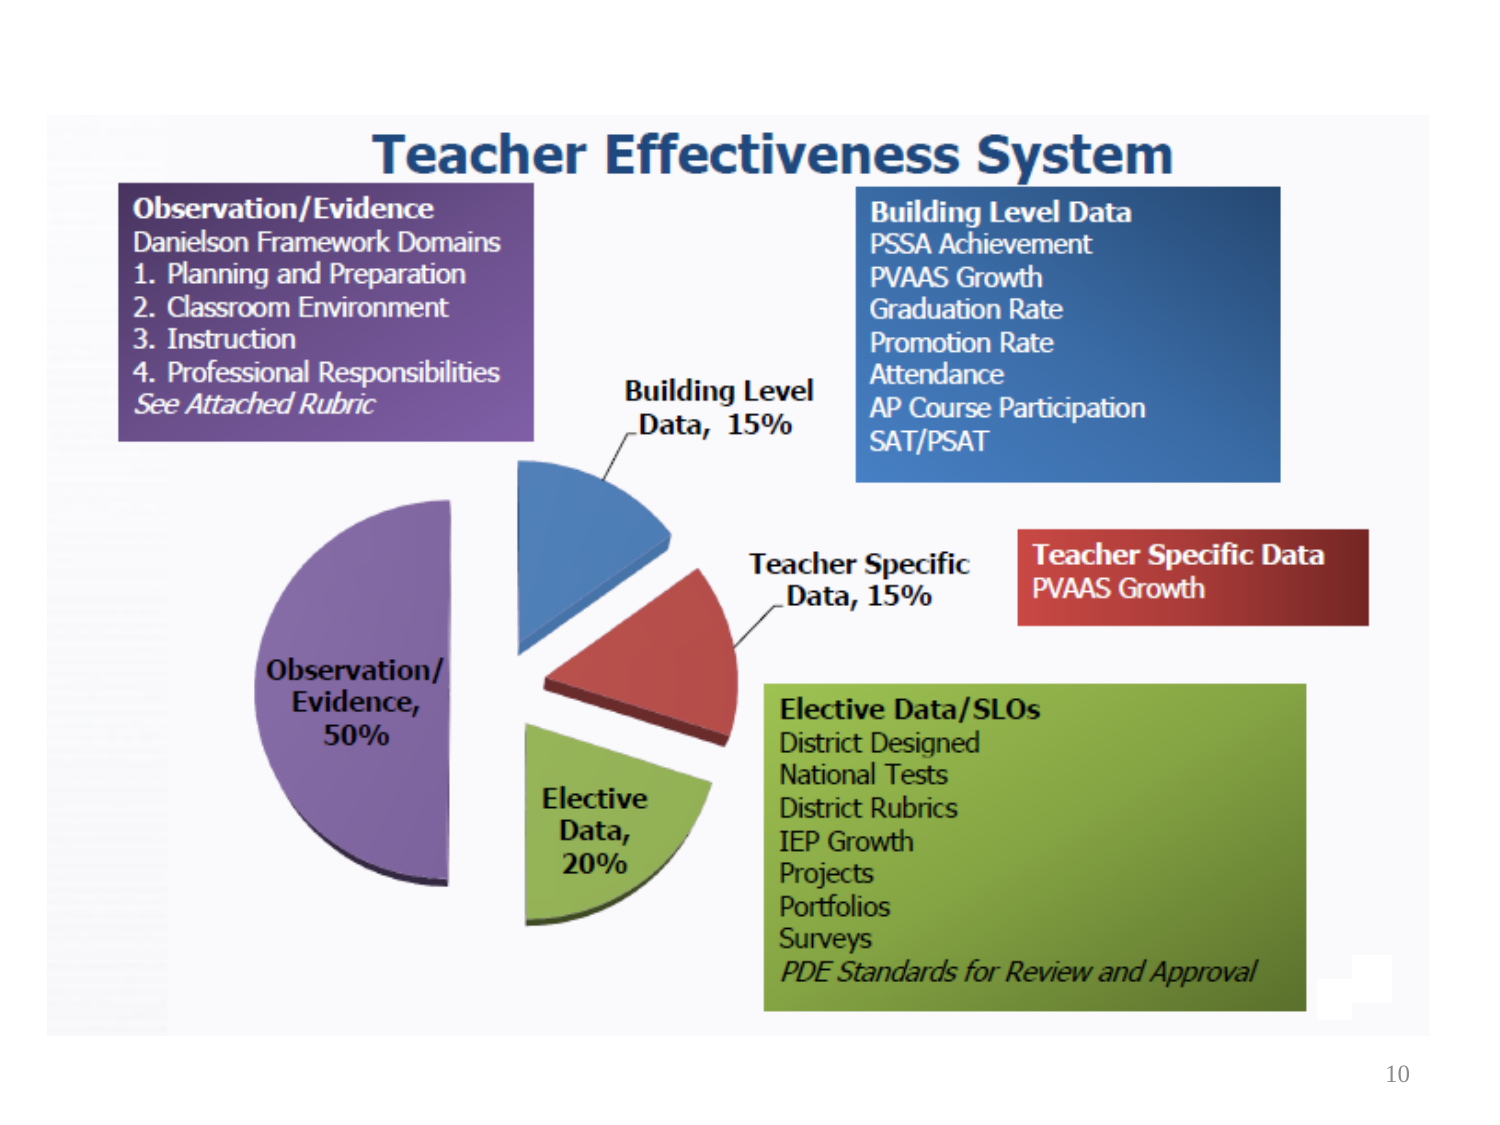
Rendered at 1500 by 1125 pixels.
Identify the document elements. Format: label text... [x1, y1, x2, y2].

slide_number 10 [1074, 1044, 1425, 1103]
picture [46, 115, 1430, 1037]
